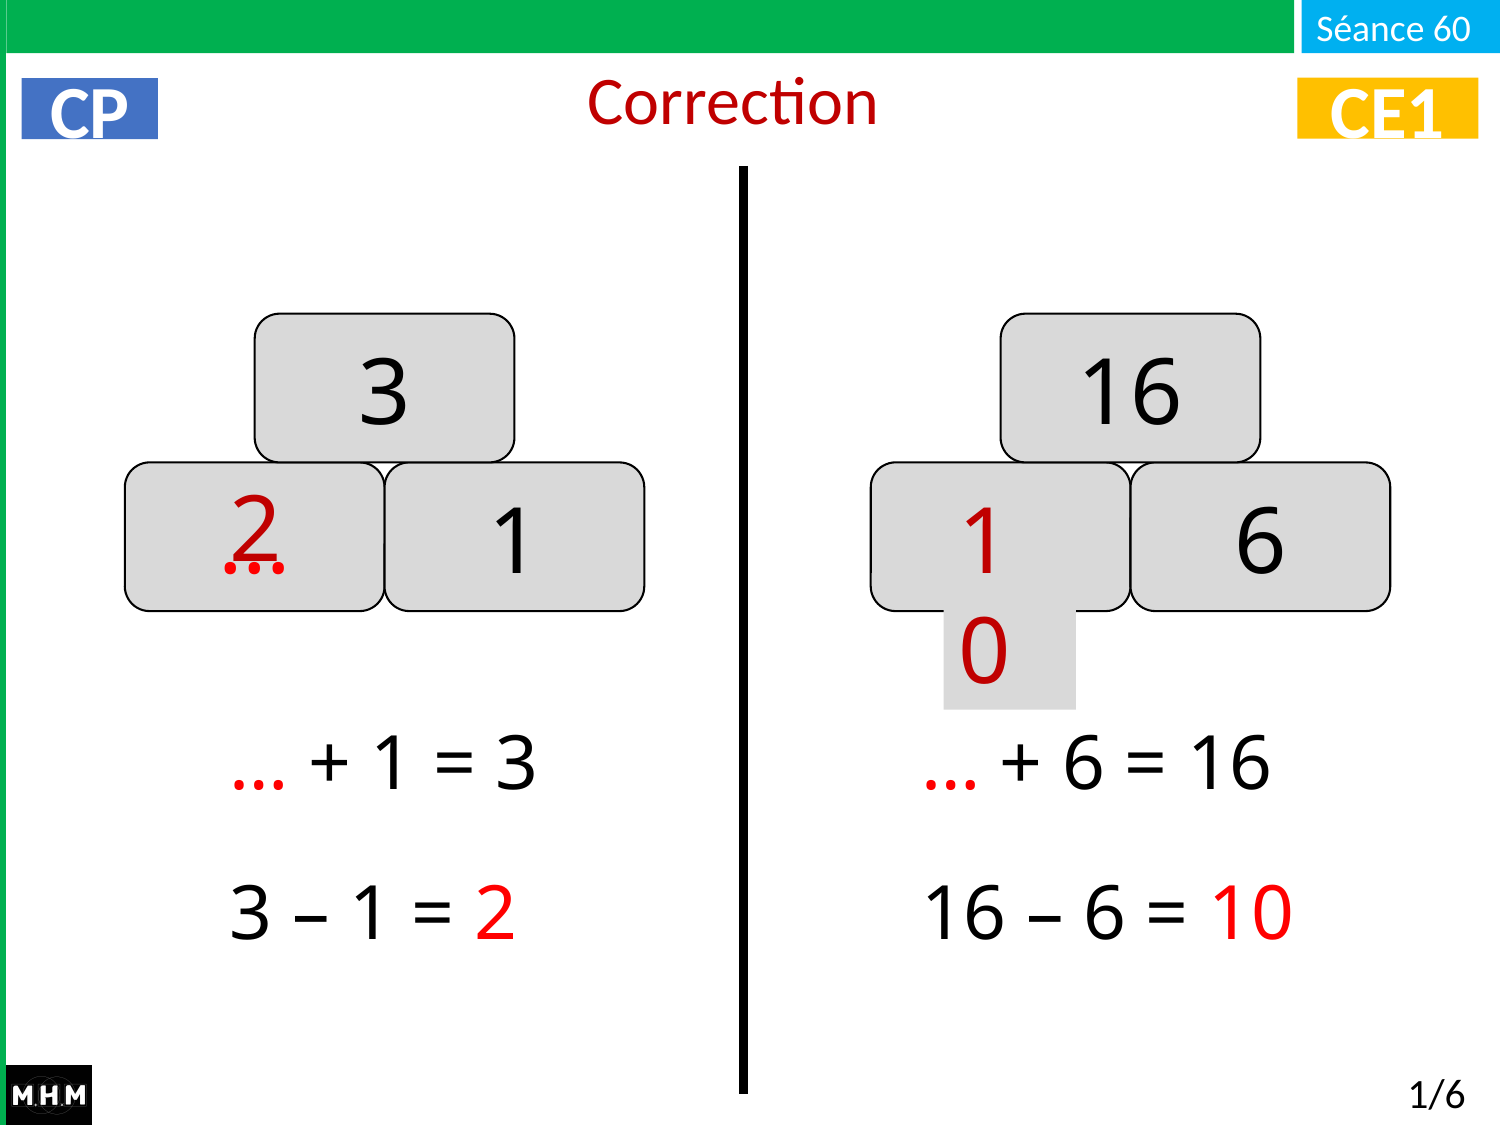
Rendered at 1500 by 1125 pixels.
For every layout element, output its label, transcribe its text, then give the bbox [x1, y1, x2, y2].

list 1/6 [1373, 1064, 1500, 1125]
text_box 2 [214, 462, 285, 588]
text_box 3 – 1 = 2 [214, 856, 597, 962]
text_box … + 1 = 3 [214, 706, 597, 812]
text_box CE1 [1296, 77, 1479, 140]
title Correction [572, 57, 1500, 147]
text_box 16 – 6 = 10 [906, 856, 1343, 962]
text_box 1 [383, 461, 646, 613]
text_box 6 [1129, 461, 1392, 613]
text_box … [869, 461, 1130, 613]
picture [6, 1065, 92, 1125]
text_box 10 [943, 474, 1076, 710]
text_box … + 6 = 16 [906, 706, 1343, 812]
text_box … [123, 461, 385, 613]
text_box 3 [253, 312, 516, 464]
text_box 16 [999, 312, 1262, 464]
text_box CP [21, 77, 159, 140]
